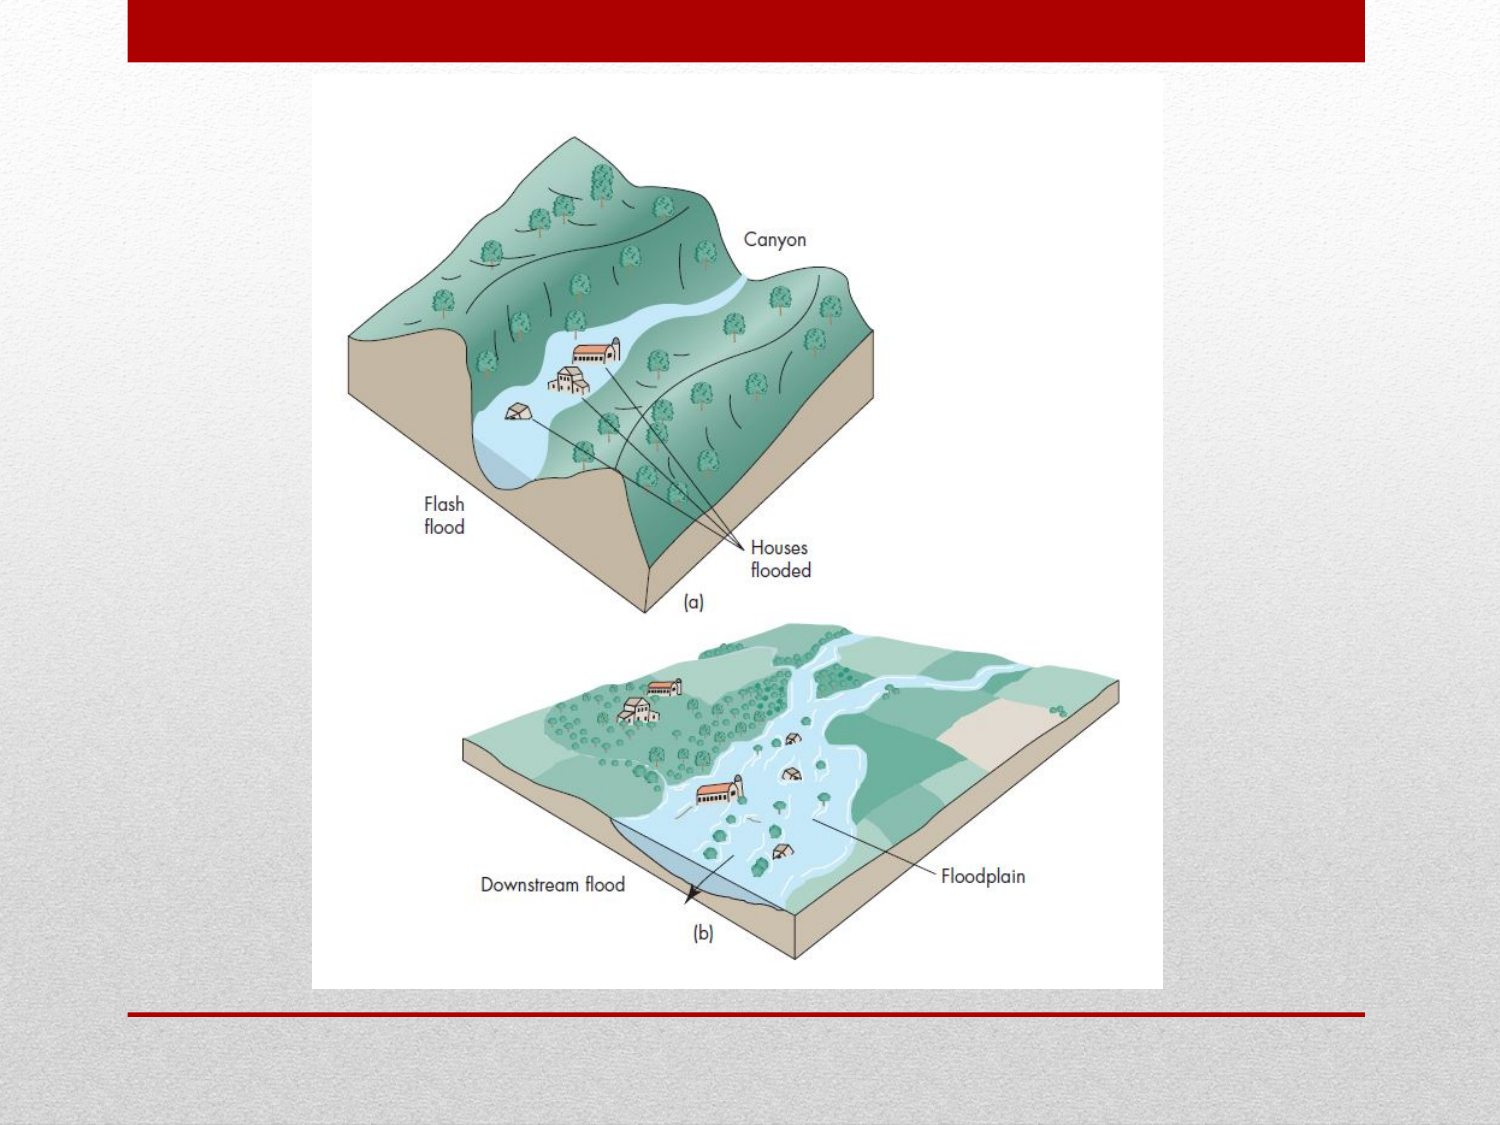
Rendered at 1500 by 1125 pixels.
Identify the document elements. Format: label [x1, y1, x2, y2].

picture [311, 74, 1164, 990]
